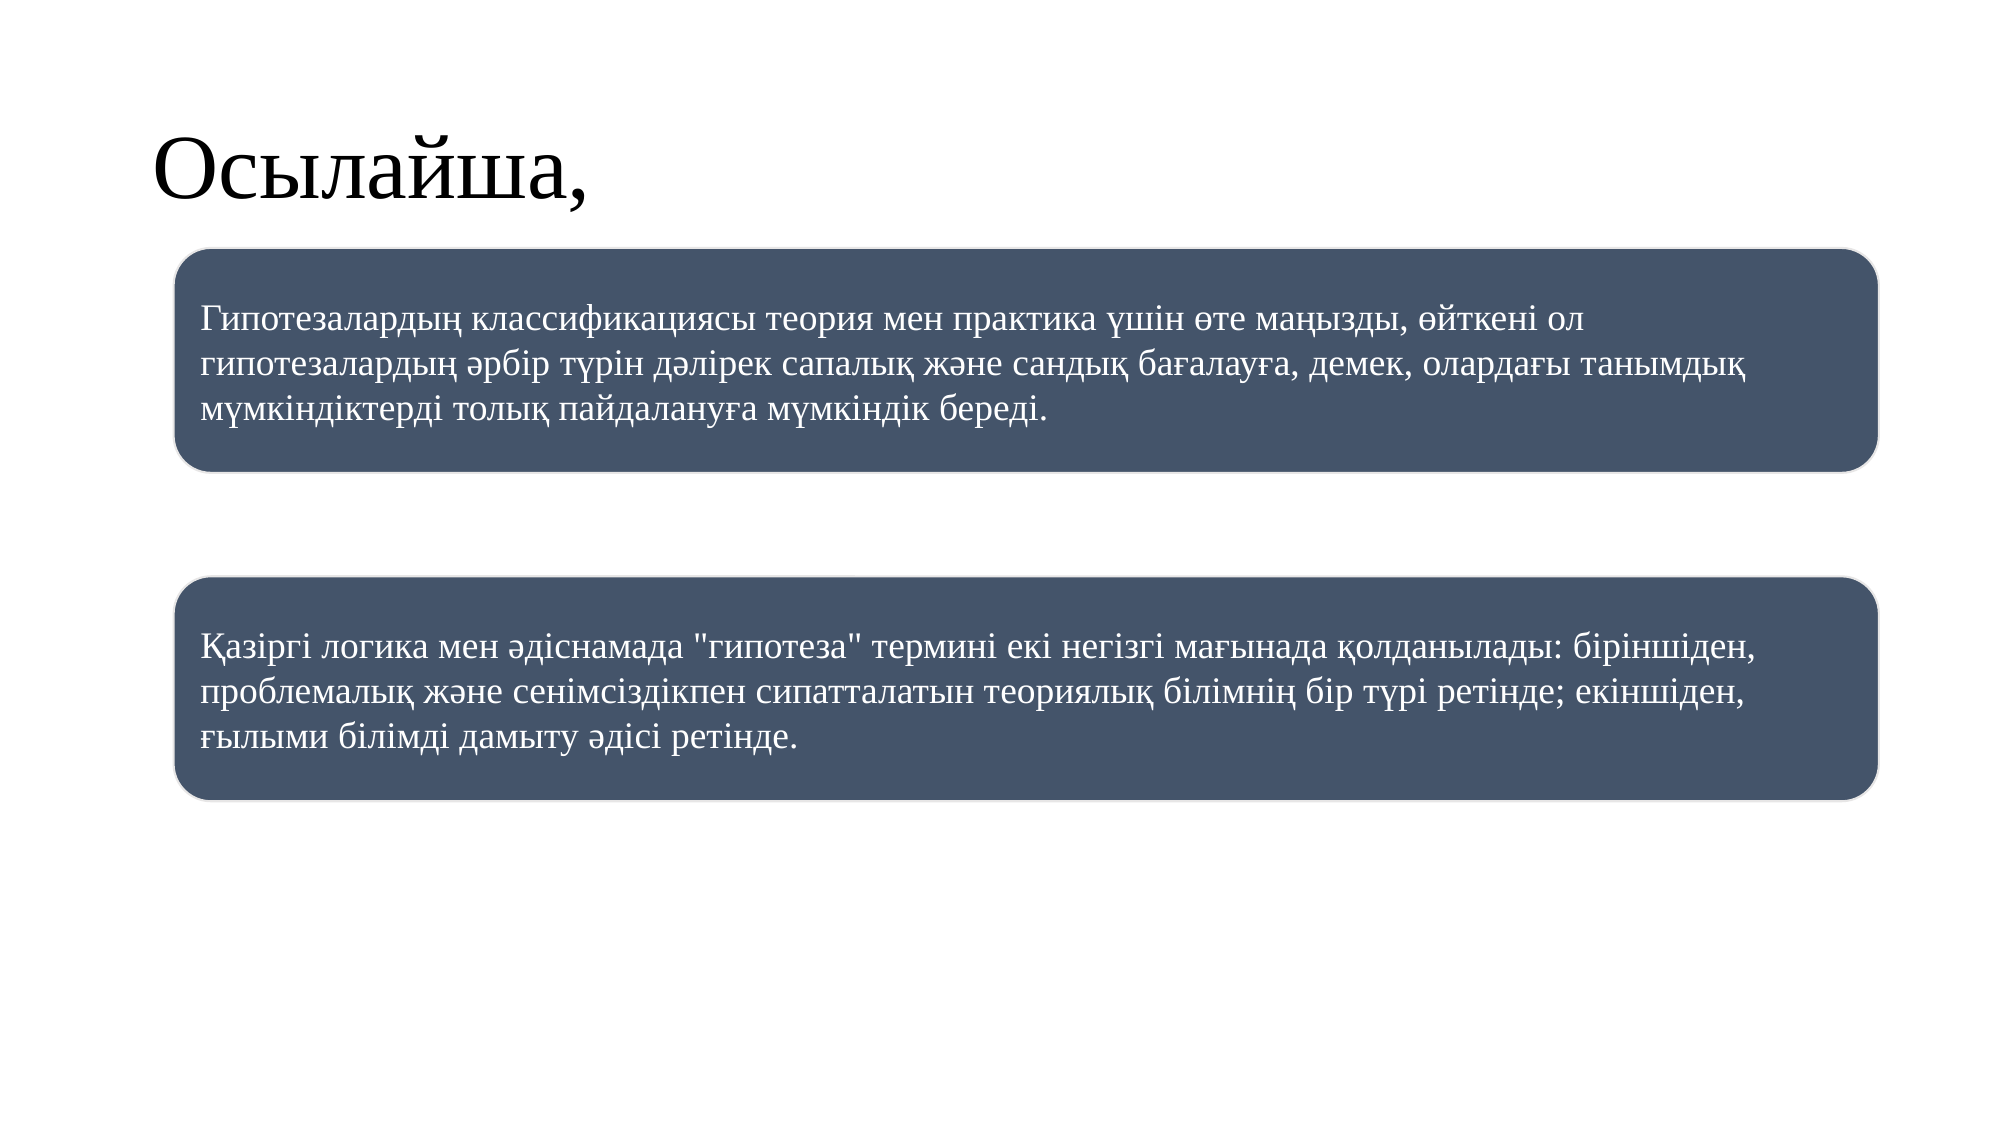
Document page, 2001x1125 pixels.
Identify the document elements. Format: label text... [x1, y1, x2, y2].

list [173, 247, 1879, 905]
title Осылайша, [137, 59, 1863, 278]
